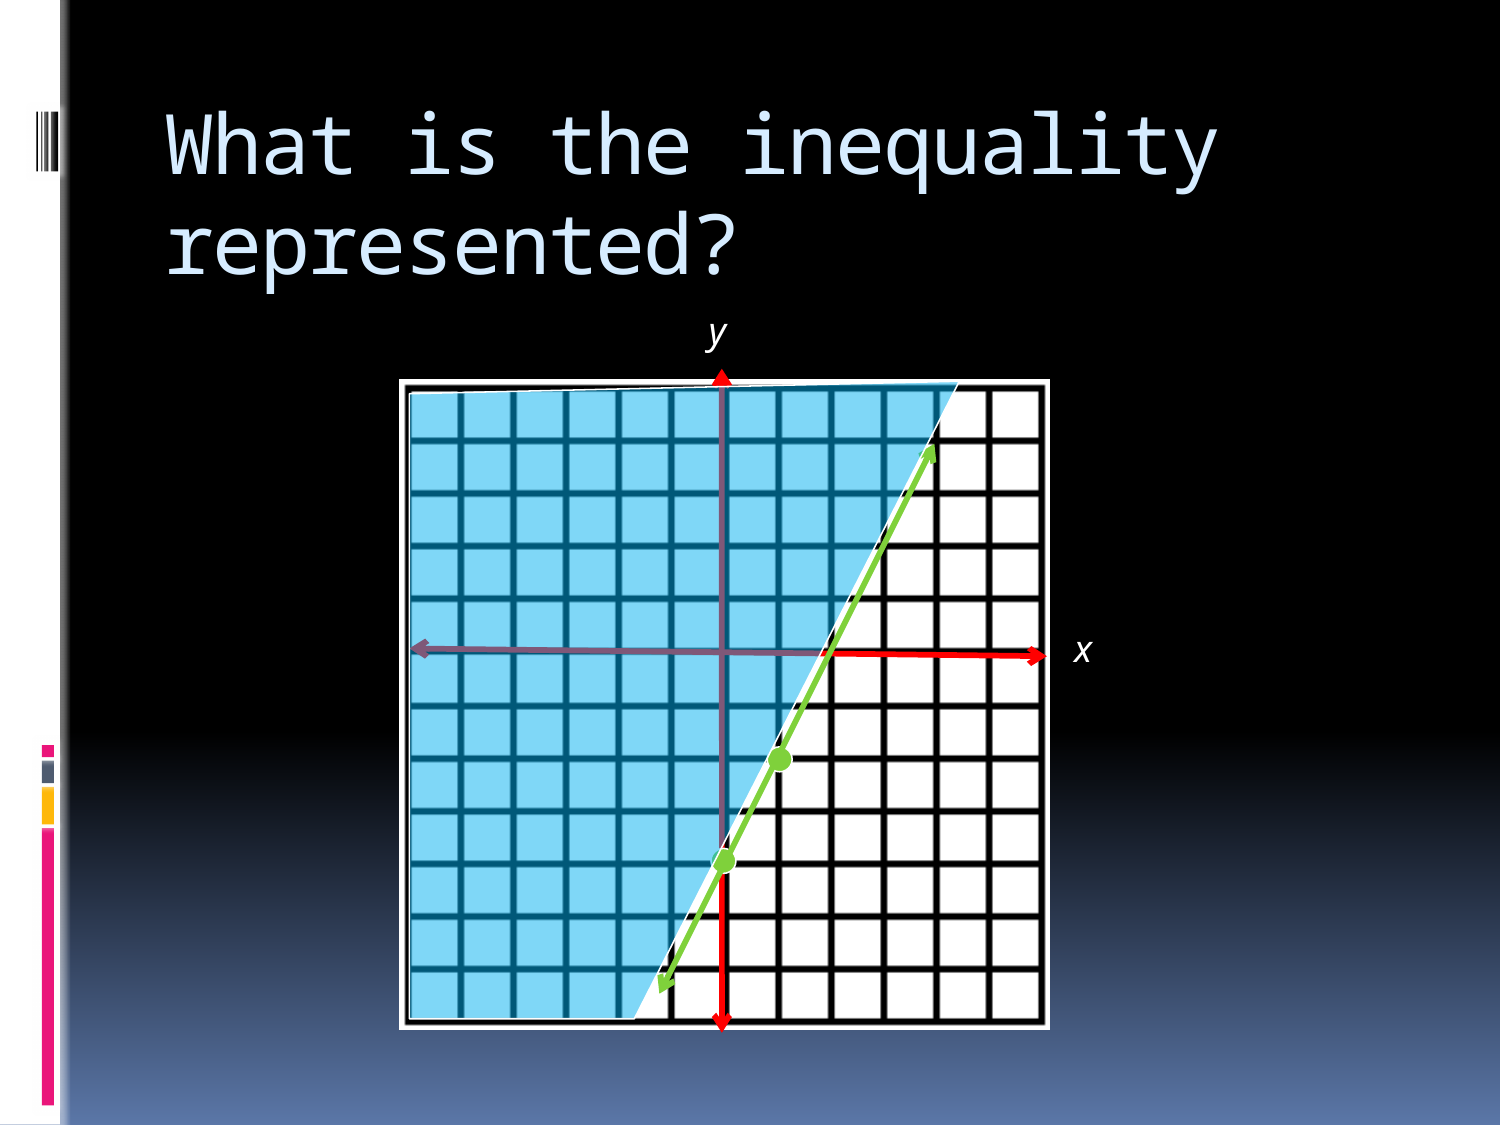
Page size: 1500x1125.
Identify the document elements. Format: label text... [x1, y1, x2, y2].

title What is the inequality represented? [150, 83, 1425, 234]
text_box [399, 299, 1148, 1034]
